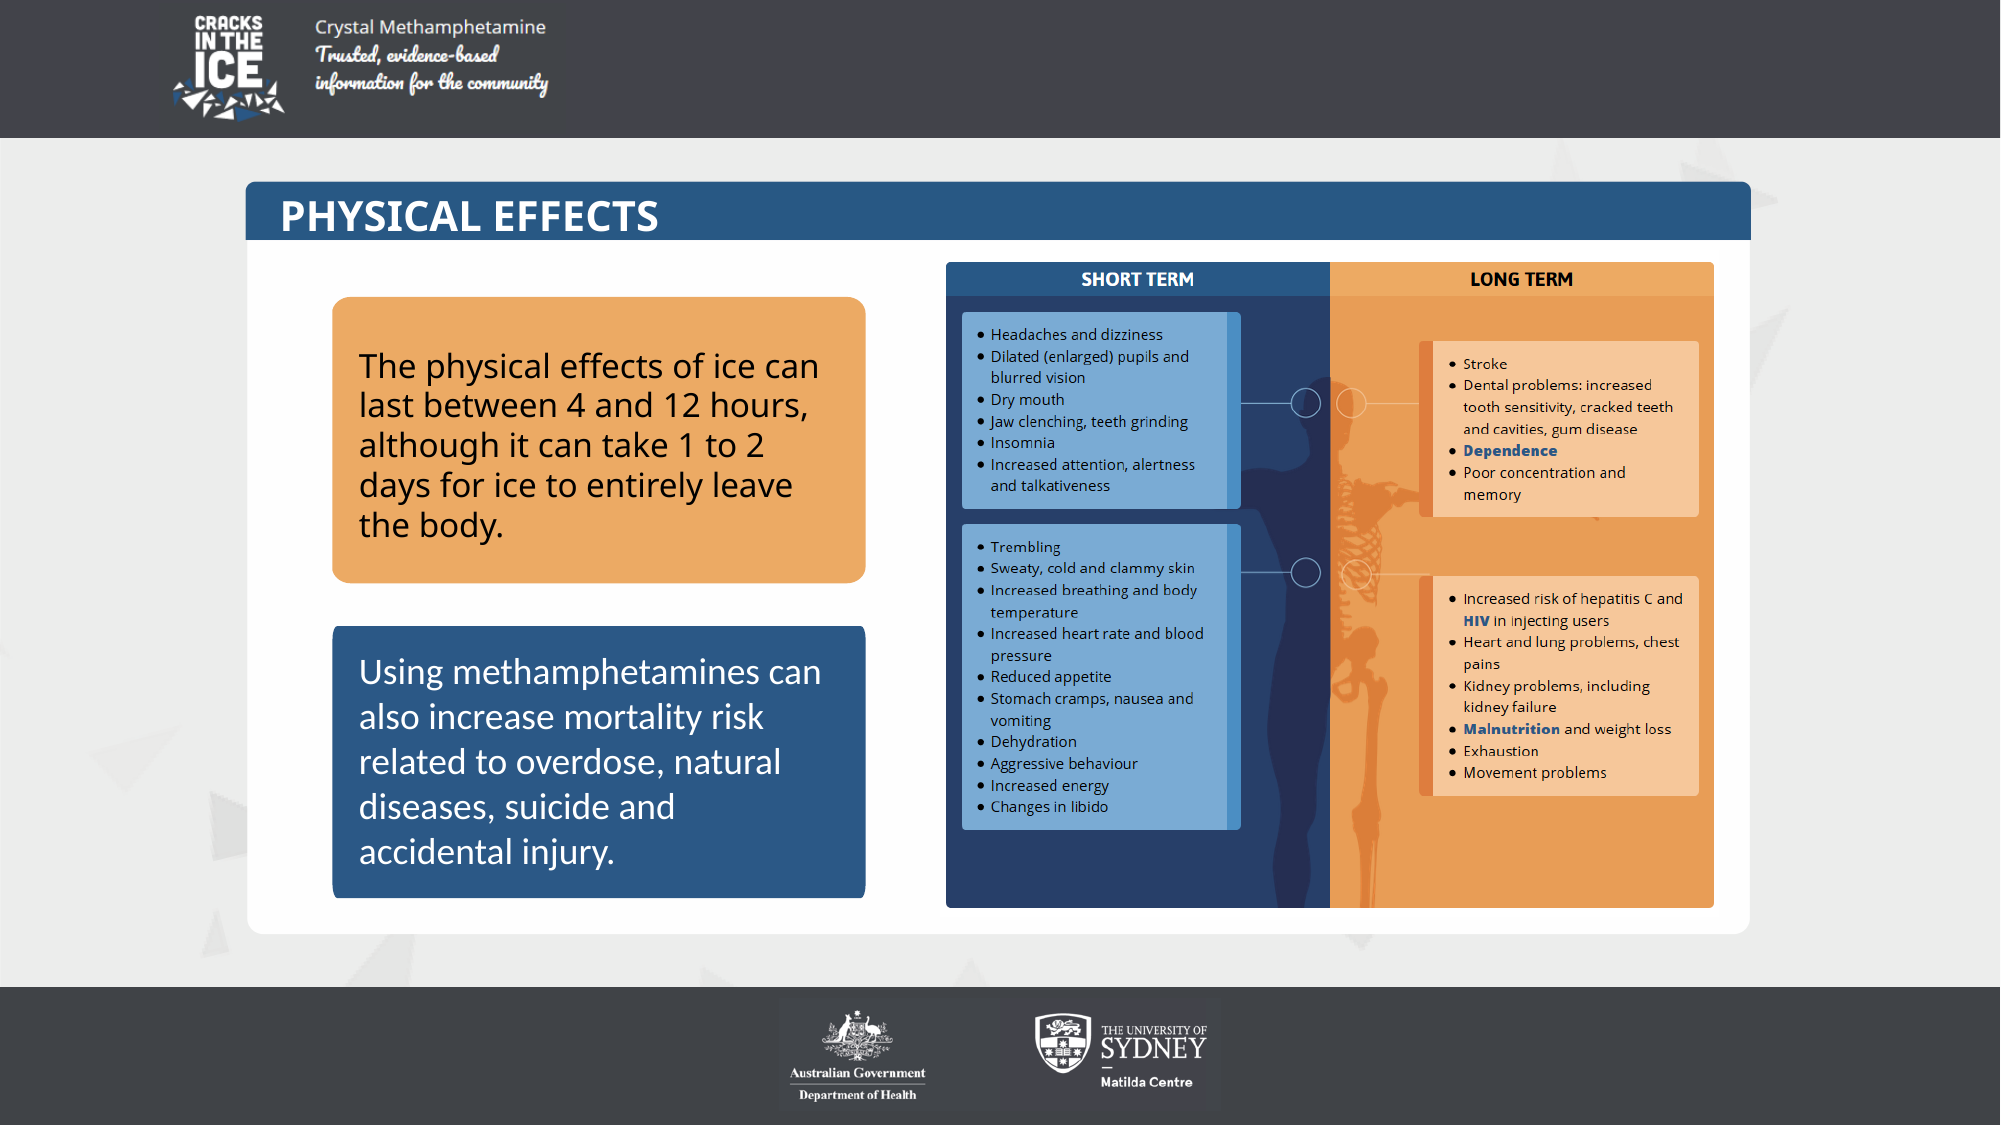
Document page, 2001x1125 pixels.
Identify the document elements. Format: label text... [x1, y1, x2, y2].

picture [159, 3, 566, 134]
title PHYSICAL EFFECTS [264, 180, 1765, 248]
picture [779, 998, 1221, 1111]
picture [332, 296, 867, 584]
picture [940, 250, 1719, 917]
picture [332, 624, 867, 899]
